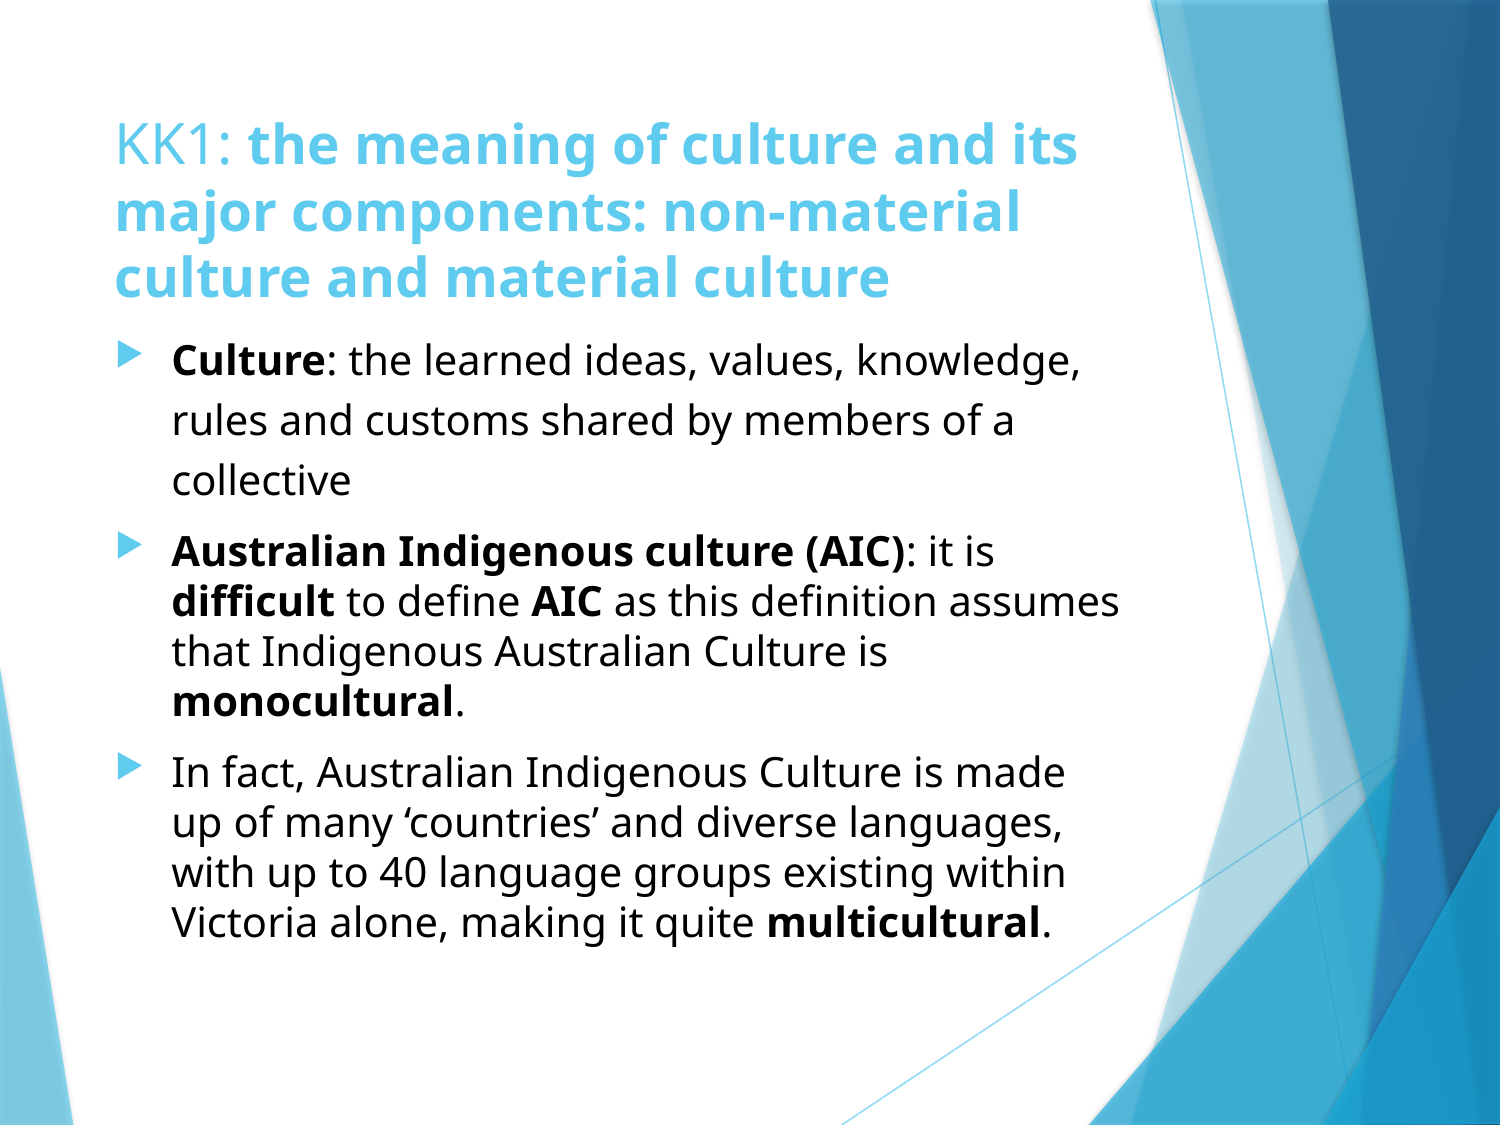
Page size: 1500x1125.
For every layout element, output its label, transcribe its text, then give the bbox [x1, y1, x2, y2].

title KK1: the meaning of culture and its major components: non-material culture and material culture [99, 99, 1142, 316]
list Culture: the learned ideas, values, knowledge, rules and customs shared by members of a collective Australian Indigenous culture (AIC): it is difficult to define AIC as this definition assumes that Indigenous Australian Culture is monocultural. In fact, Australian Indigenous Culture is made up of many ‘countries’ and diverse languages, with up to 40 language groups existing within Victoria alone, making it quite multicultural. [99, 316, 1142, 1047]
